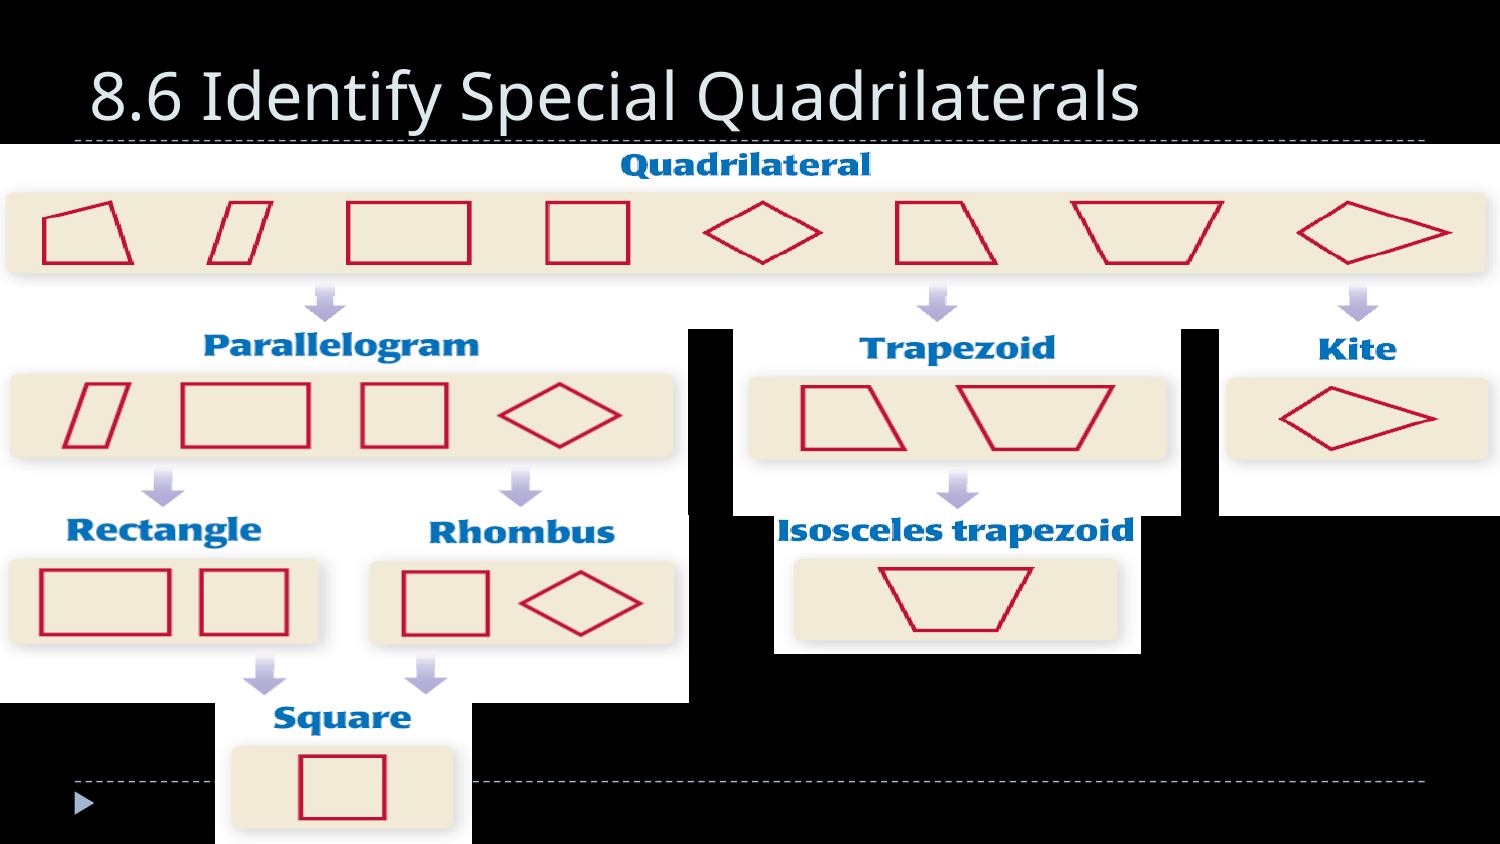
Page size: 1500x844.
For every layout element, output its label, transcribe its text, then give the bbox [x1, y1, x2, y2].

title 8.6 Identify Special Quadrilaterals [75, 18, 1425, 141]
picture [0, 144, 1500, 844]
